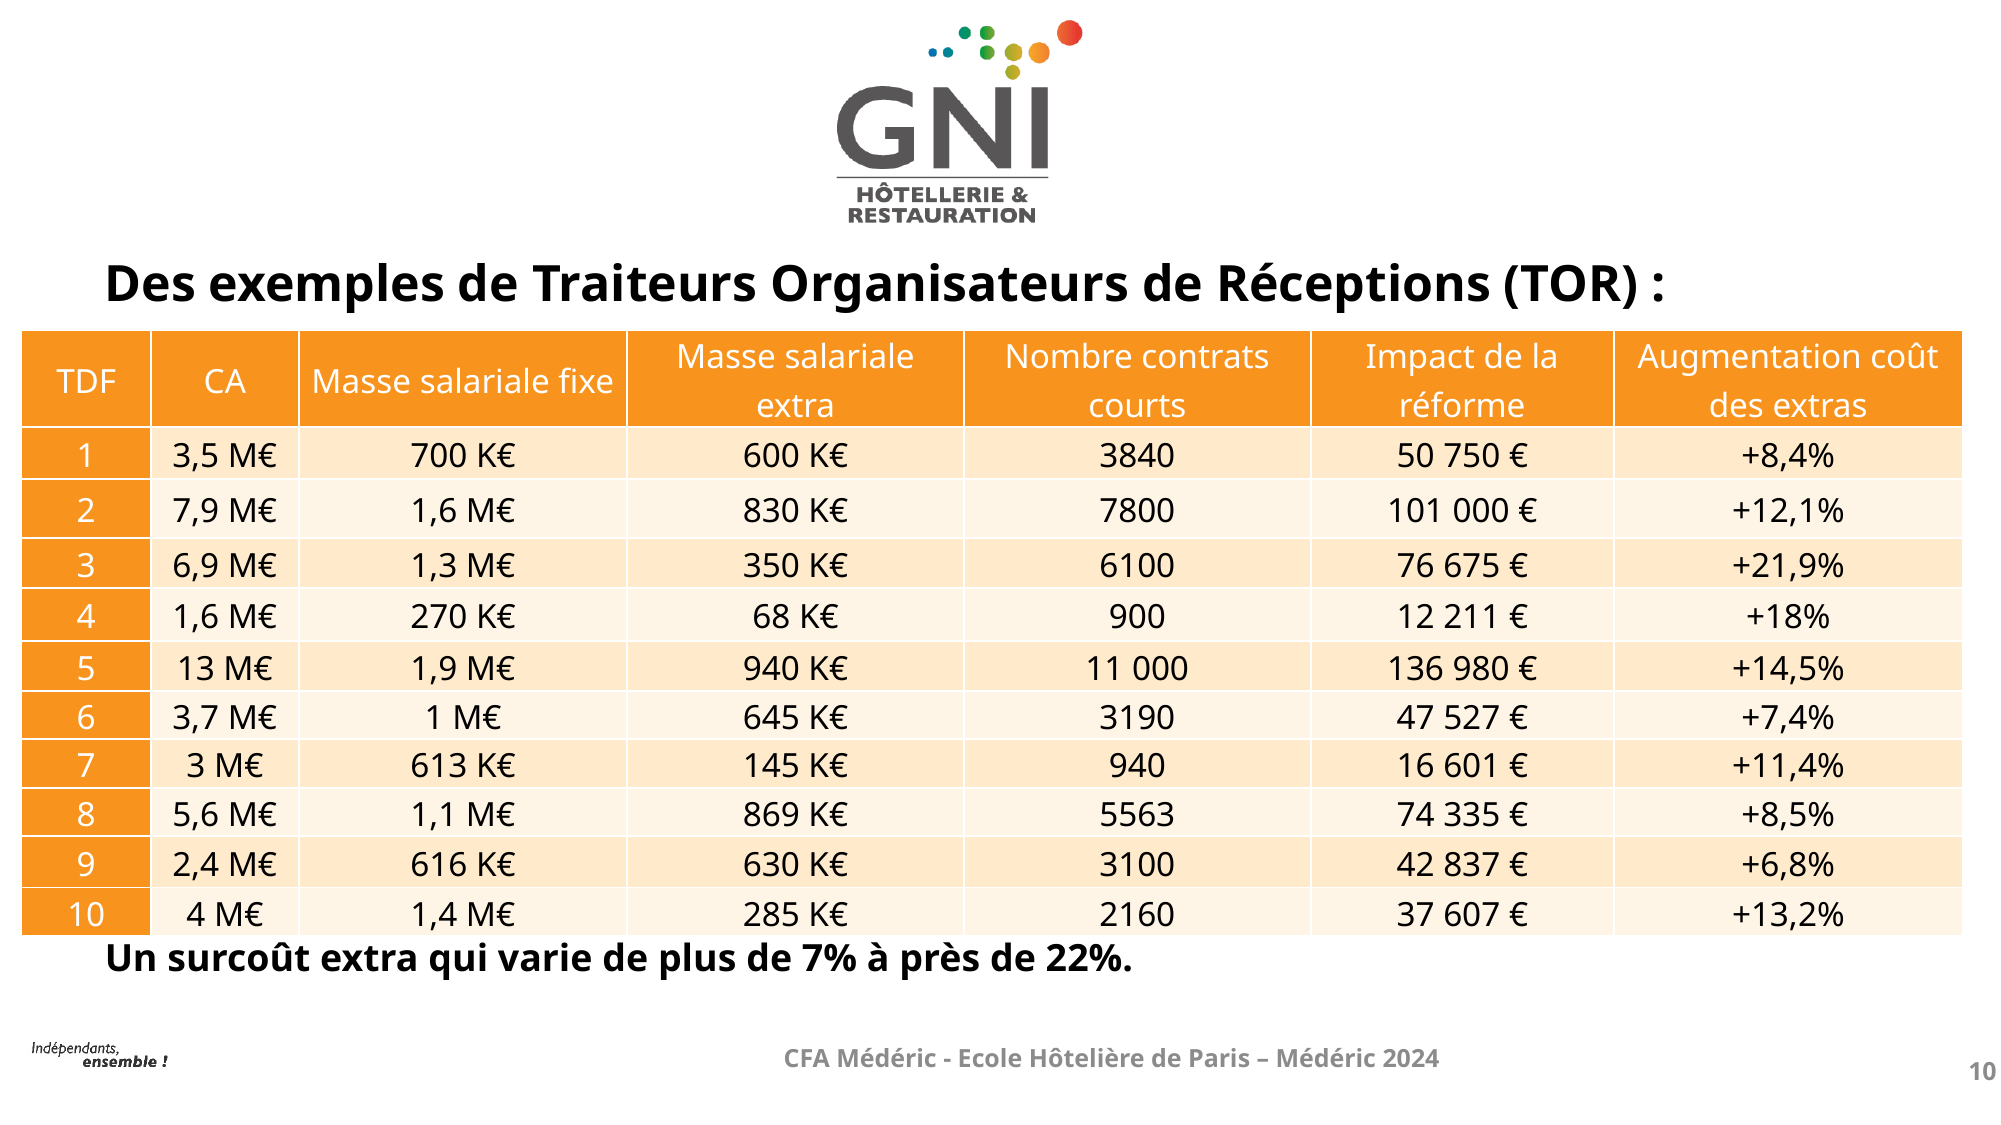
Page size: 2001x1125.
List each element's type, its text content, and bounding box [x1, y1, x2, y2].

table_cell +13,2% [1615, 888, 1962, 935]
table_header Masse salariale extra [628, 331, 963, 426]
table_cell 1,6 M€ [300, 480, 626, 537]
table_cell 7800 [965, 480, 1310, 537]
table_cell 6100 [965, 539, 1310, 587]
table_cell 10 [22, 888, 150, 935]
table_header Masse salariale fixe [300, 331, 626, 426]
table_cell 6,9 M€ [152, 539, 298, 587]
table_cell 1,6 M€ [152, 589, 298, 640]
table_cell 6 [22, 692, 150, 738]
table_cell 285 K€ [628, 888, 963, 923]
table_cell 7,9 M€ [152, 480, 298, 537]
table_cell 3 M€ [152, 740, 298, 787]
table_cell 7 [22, 740, 150, 787]
table_cell +6,8% [1615, 837, 1962, 887]
table_cell 5563 [965, 789, 1310, 835]
picture [0, 987, 195, 1125]
table_cell 50 750 € [1312, 428, 1613, 478]
table_cell 11 000 [965, 642, 1310, 690]
picture [808, 0, 1106, 244]
table_cell 145 K€ [628, 740, 963, 787]
table_cell 3190 [965, 692, 1310, 738]
table_cell 37 607 € [1312, 888, 1613, 935]
table_cell 940 [965, 740, 1310, 787]
table_cell 4 M€ [152, 888, 298, 923]
table_cell 1,9 M€ [300, 642, 626, 690]
table_cell +21,9% [1615, 539, 1962, 587]
table_cell 940 K€ [628, 642, 963, 690]
footer CFA Médéric - Ecole Hôtelière de Paris – Médéric 2024 [662, 1042, 1412, 1103]
table_cell +11,4% [1615, 740, 1962, 787]
text_box Des exemples de Traiteurs Organisateurs de Réceptions (TOR) : [90, 244, 2000, 319]
table_cell 136 980 € [1312, 642, 1613, 690]
table_cell 616 K€ [300, 837, 626, 887]
table_cell 1,3 M€ [300, 539, 626, 587]
table_cell 3,5 M€ [152, 428, 298, 478]
table_cell 869 K€ [628, 789, 963, 835]
table_cell 1 [22, 428, 150, 478]
table_cell 350 K€ [628, 539, 963, 587]
table_cell +14,5% [1615, 642, 1962, 690]
table_cell 8 [22, 789, 150, 835]
table_header Nombre contrats courts [965, 331, 1310, 426]
text_box Un surcoût extra qui varie de plus de 7% à près de 22%. [90, 923, 1434, 986]
table_cell 5 [22, 642, 150, 690]
table_cell 68 K€ [628, 589, 963, 640]
table_cell 2,4 M€ [152, 837, 298, 887]
table_header Augmentation coût des extras [1615, 331, 1962, 426]
table_cell 3100 [965, 837, 1310, 887]
table_cell 101 000 € [1312, 480, 1613, 537]
table_cell 1,4 M€ [300, 888, 626, 923]
table_header TDF [22, 331, 150, 426]
table_cell 613 K€ [300, 740, 626, 787]
table_cell 645 K€ [628, 692, 963, 738]
table_cell 3,7 M€ [152, 692, 298, 738]
table_cell 16 601 € [1312, 740, 1613, 787]
table_cell 2160 [965, 888, 1310, 923]
table_cell 270 K€ [300, 589, 626, 640]
table_cell 700 K€ [300, 428, 626, 478]
table_cell +8,4% [1615, 428, 1962, 478]
table_cell 76 675 € [1312, 539, 1613, 587]
table_header Impact de la réforme [1312, 331, 1613, 426]
table_cell 9 [22, 837, 150, 887]
table_cell 900 [965, 589, 1310, 640]
table_cell 12 211 € [1312, 589, 1613, 640]
table_cell 630 K€ [628, 837, 963, 887]
table_cell 830 K€ [628, 480, 963, 537]
table_cell 2 [22, 480, 150, 537]
table_cell 3 [22, 539, 150, 587]
slide_number 10 [1412, 1042, 2000, 1103]
table_cell 1,1 M€ [300, 789, 626, 835]
table_cell 3840 [965, 428, 1310, 478]
table_cell +8,5% [1615, 789, 1962, 835]
table_cell 4 [22, 589, 150, 640]
table_cell 5,6 M€ [152, 789, 298, 835]
table_cell +18% [1615, 589, 1962, 640]
table_cell 600 K€ [628, 428, 963, 478]
table_cell 13 M€ [152, 642, 298, 690]
table_cell +7,4% [1615, 692, 1962, 738]
table_cell 74 335 € [1312, 789, 1613, 835]
table_cell 42 837 € [1312, 837, 1613, 887]
table_cell +12,1% [1615, 480, 1962, 537]
table_header CA [152, 331, 298, 426]
table_cell 47 527 € [1312, 692, 1613, 738]
table_cell 1 M€ [300, 692, 626, 738]
